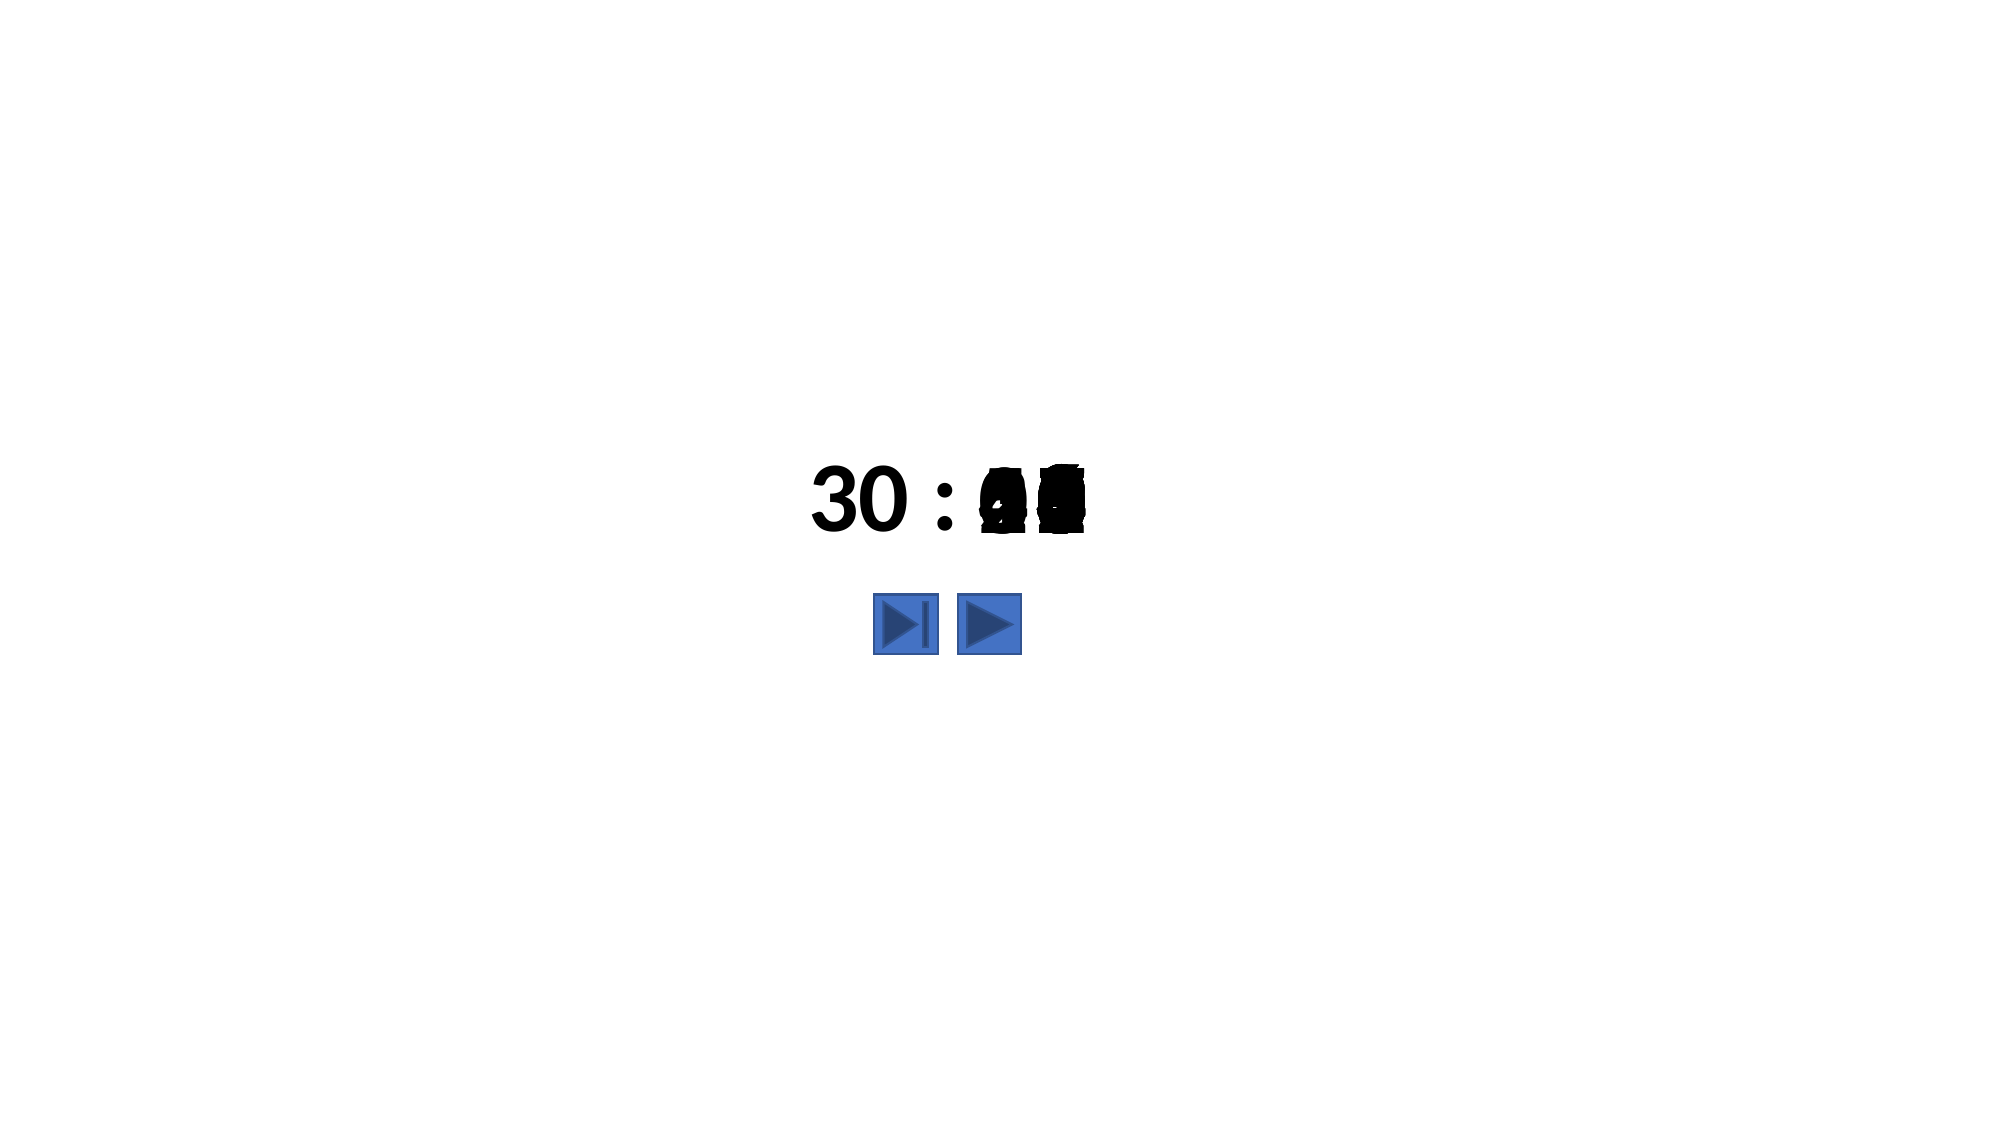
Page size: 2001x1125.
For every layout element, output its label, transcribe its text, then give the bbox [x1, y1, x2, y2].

slide_number 29 [784, 461, 925, 522]
